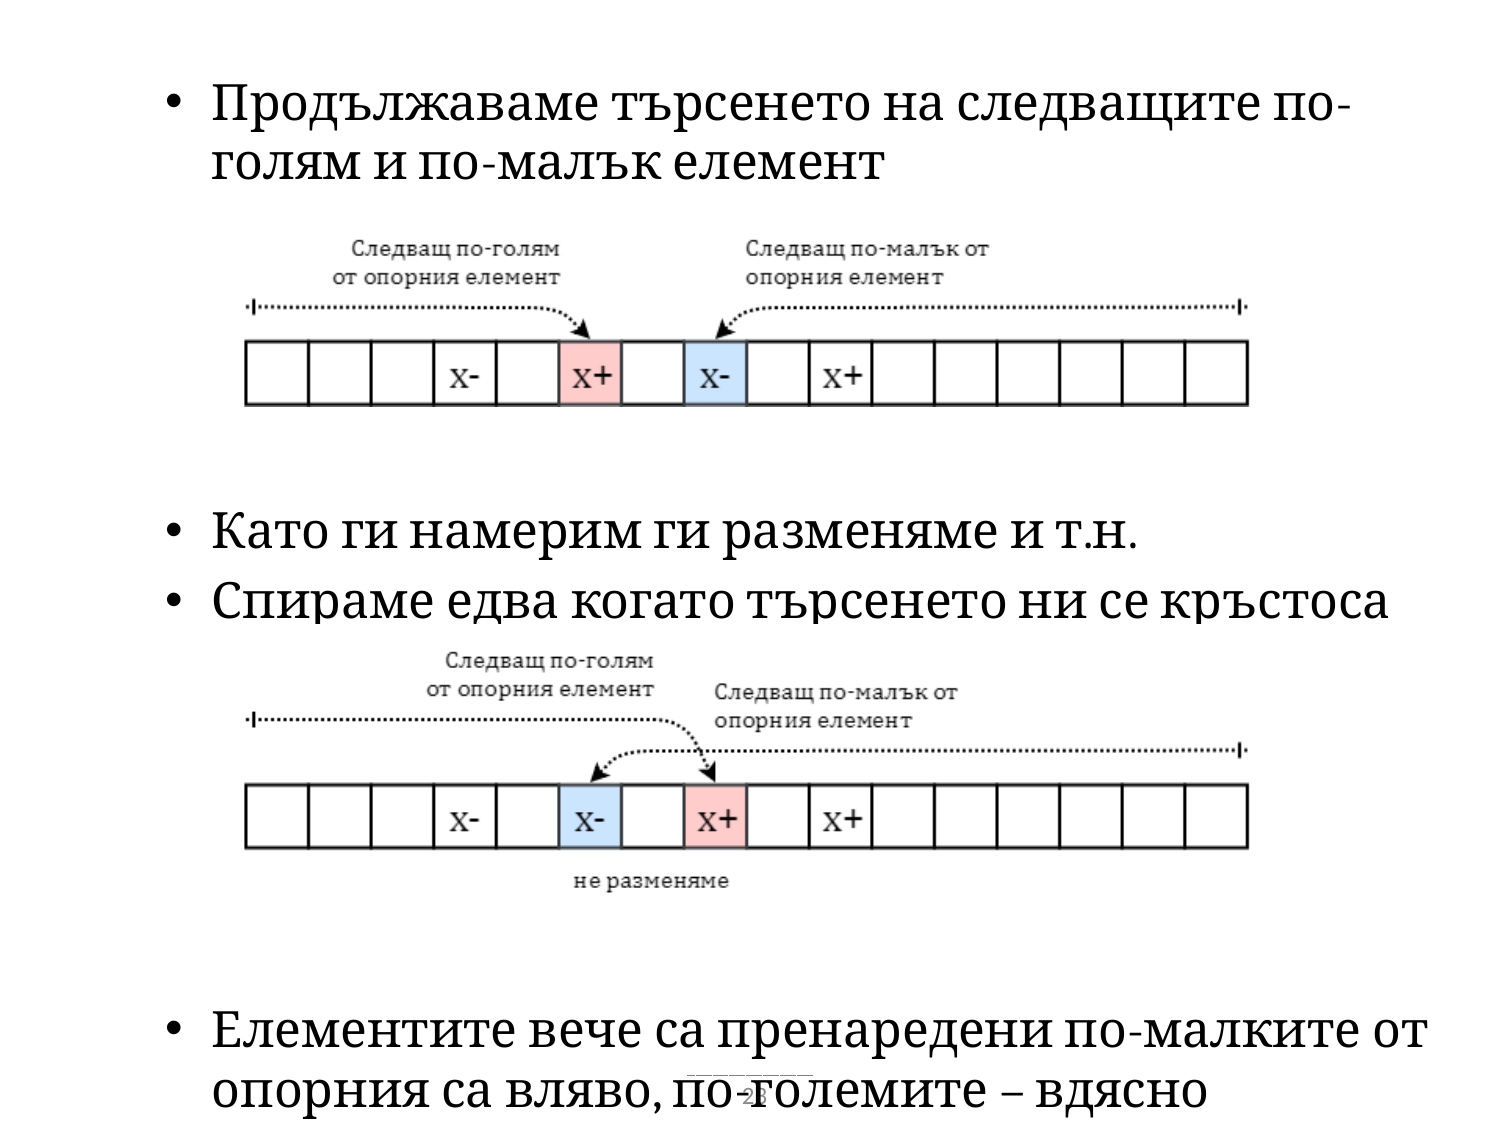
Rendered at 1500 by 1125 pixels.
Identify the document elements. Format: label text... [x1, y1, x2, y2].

picture [229, 212, 1268, 407]
slide_number 23 [579, 1065, 930, 1125]
list Продължаваме търсенето на следващите по-голям и по-малък елемент Като ги намерим ги разменяме и т.н. Спираме едва когато търсенето ни се кръстоса Елементите вече са пренаредени по-малките от опорния са вляво, по-големите – вдясно [75, 62, 1450, 1063]
picture [229, 624, 1268, 910]
